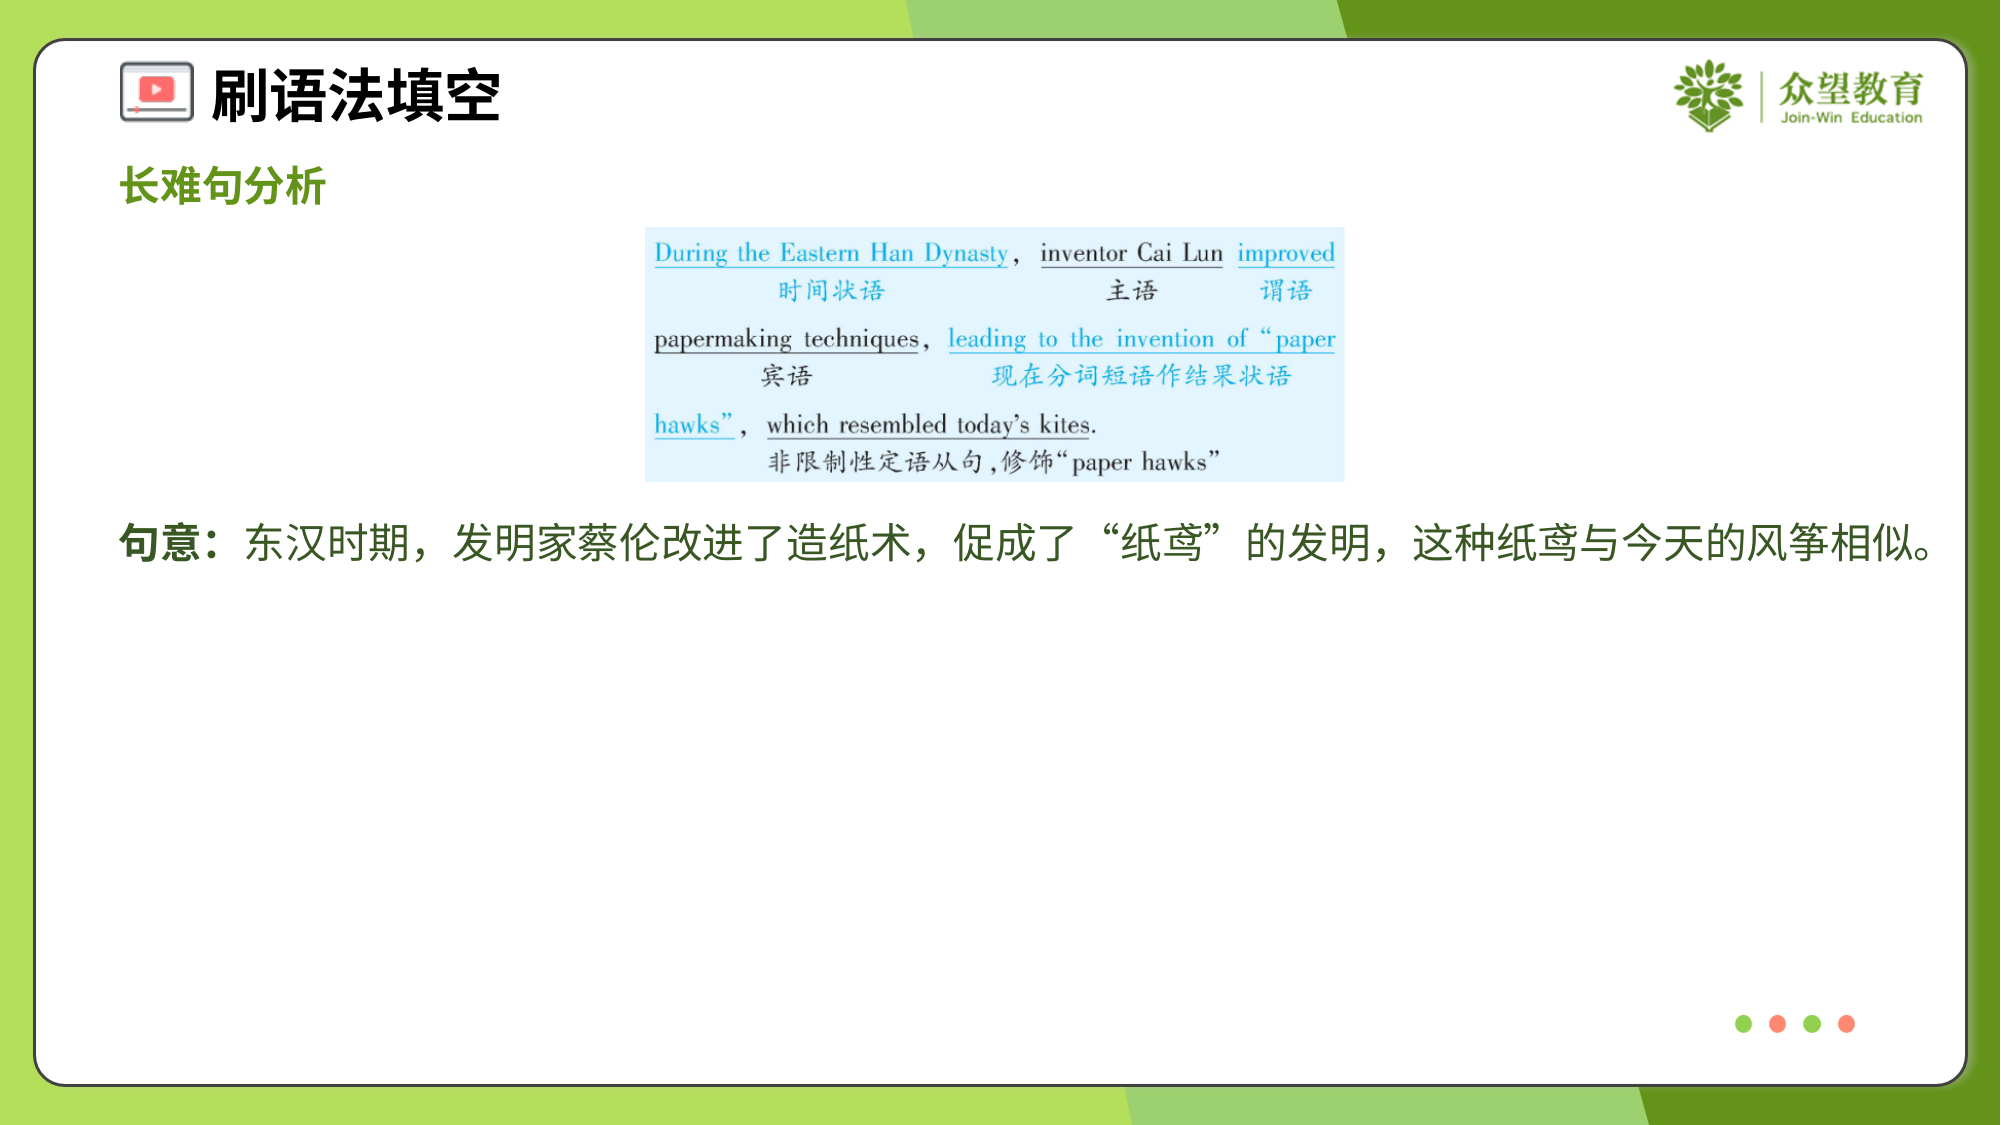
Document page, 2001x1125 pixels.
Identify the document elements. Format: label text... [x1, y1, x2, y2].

text_box 句意：东汉时期，发明家蔡伦改进了造纸术，促成了“纸鸢”的发明，这种纸鸢与今天的风筝相似。 [118, 504, 1926, 562]
picture [0, 0, 2000, 1125]
text_box 长难句分析 [118, 147, 1883, 206]
